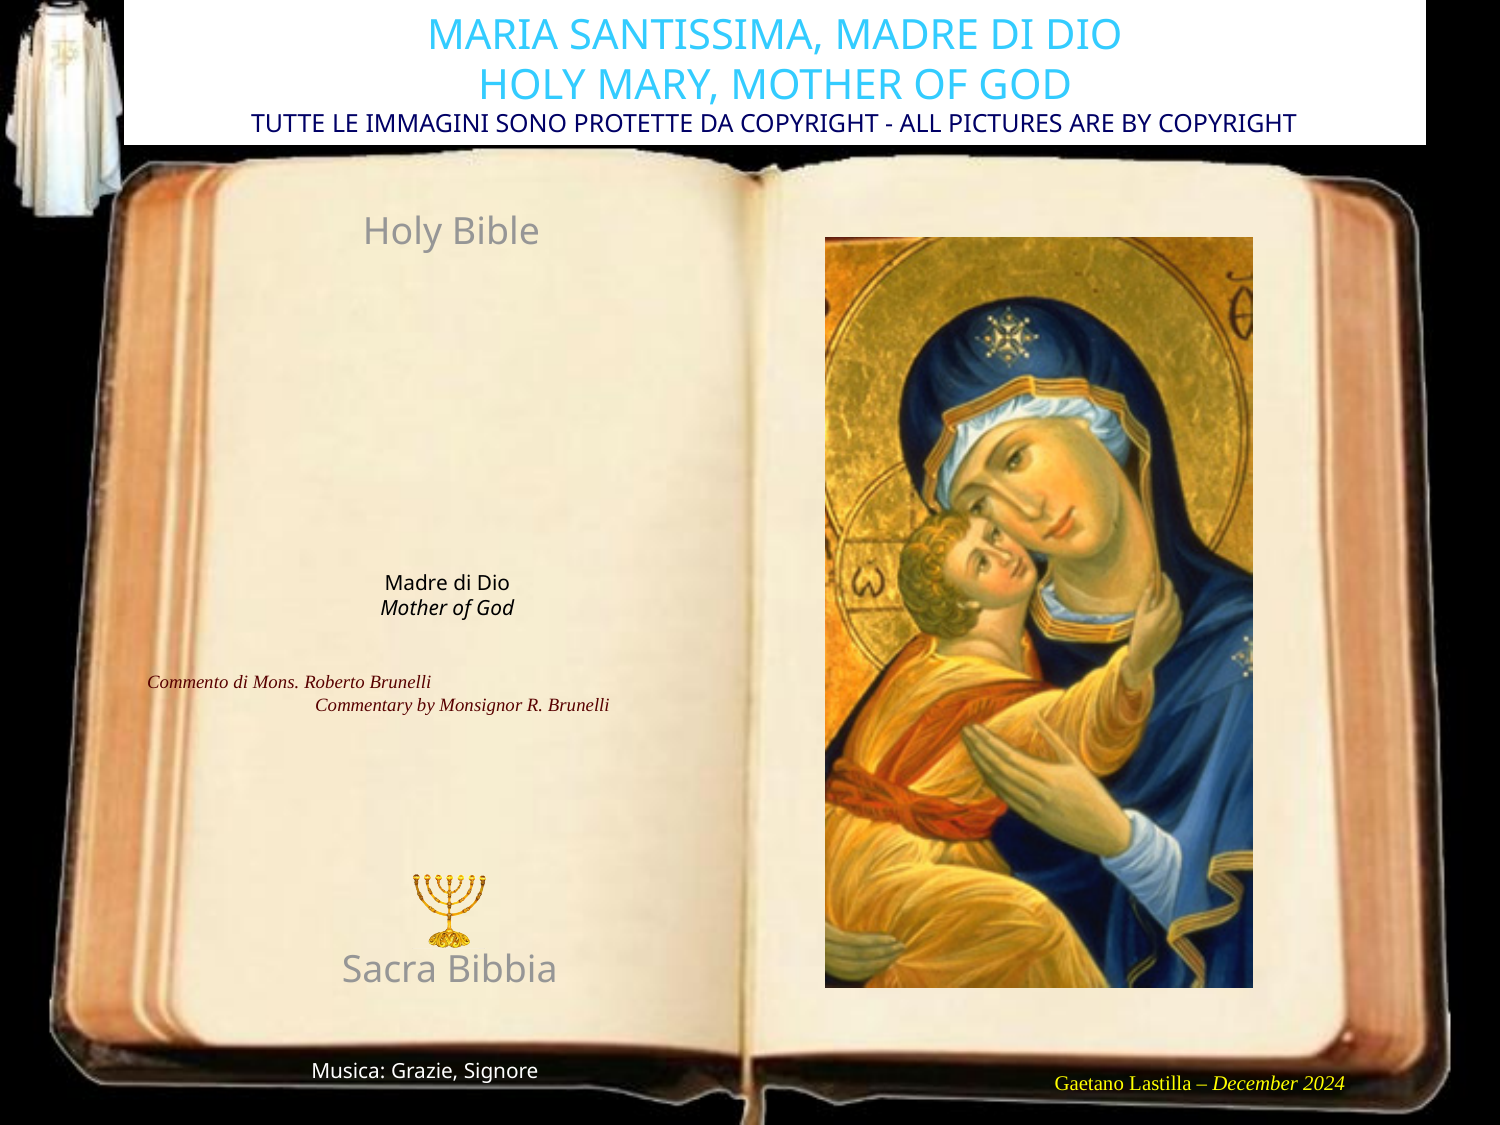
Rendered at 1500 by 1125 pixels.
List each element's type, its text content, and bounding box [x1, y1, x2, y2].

text_box MARIA SANTISSIMA, MADRE DI DIO HOLY MARY, MOTHER OF GOD TUTTE LE IMMAGINI SONO PROTETTE DA COPYRIGHT - ALL PICTURES ARE BY COPYRIGHT [125, 0, 1425, 145]
text_box Sacra Bibbia [187, 937, 713, 998]
text_box Gaetano Lastilla – December 2024 [899, 1062, 1500, 1103]
text_box Madre di Dio Mother of God [174, 562, 725, 628]
text_box Holy Bible [348, 199, 556, 260]
picture [0, 0, 1500, 1125]
text_box Commento di Mons. Roberto Brunelli Commentary by Monsignor R. Brunelli [87, 662, 824, 758]
text_box Musica: Grazie, Signore [49, 1050, 800, 1090]
